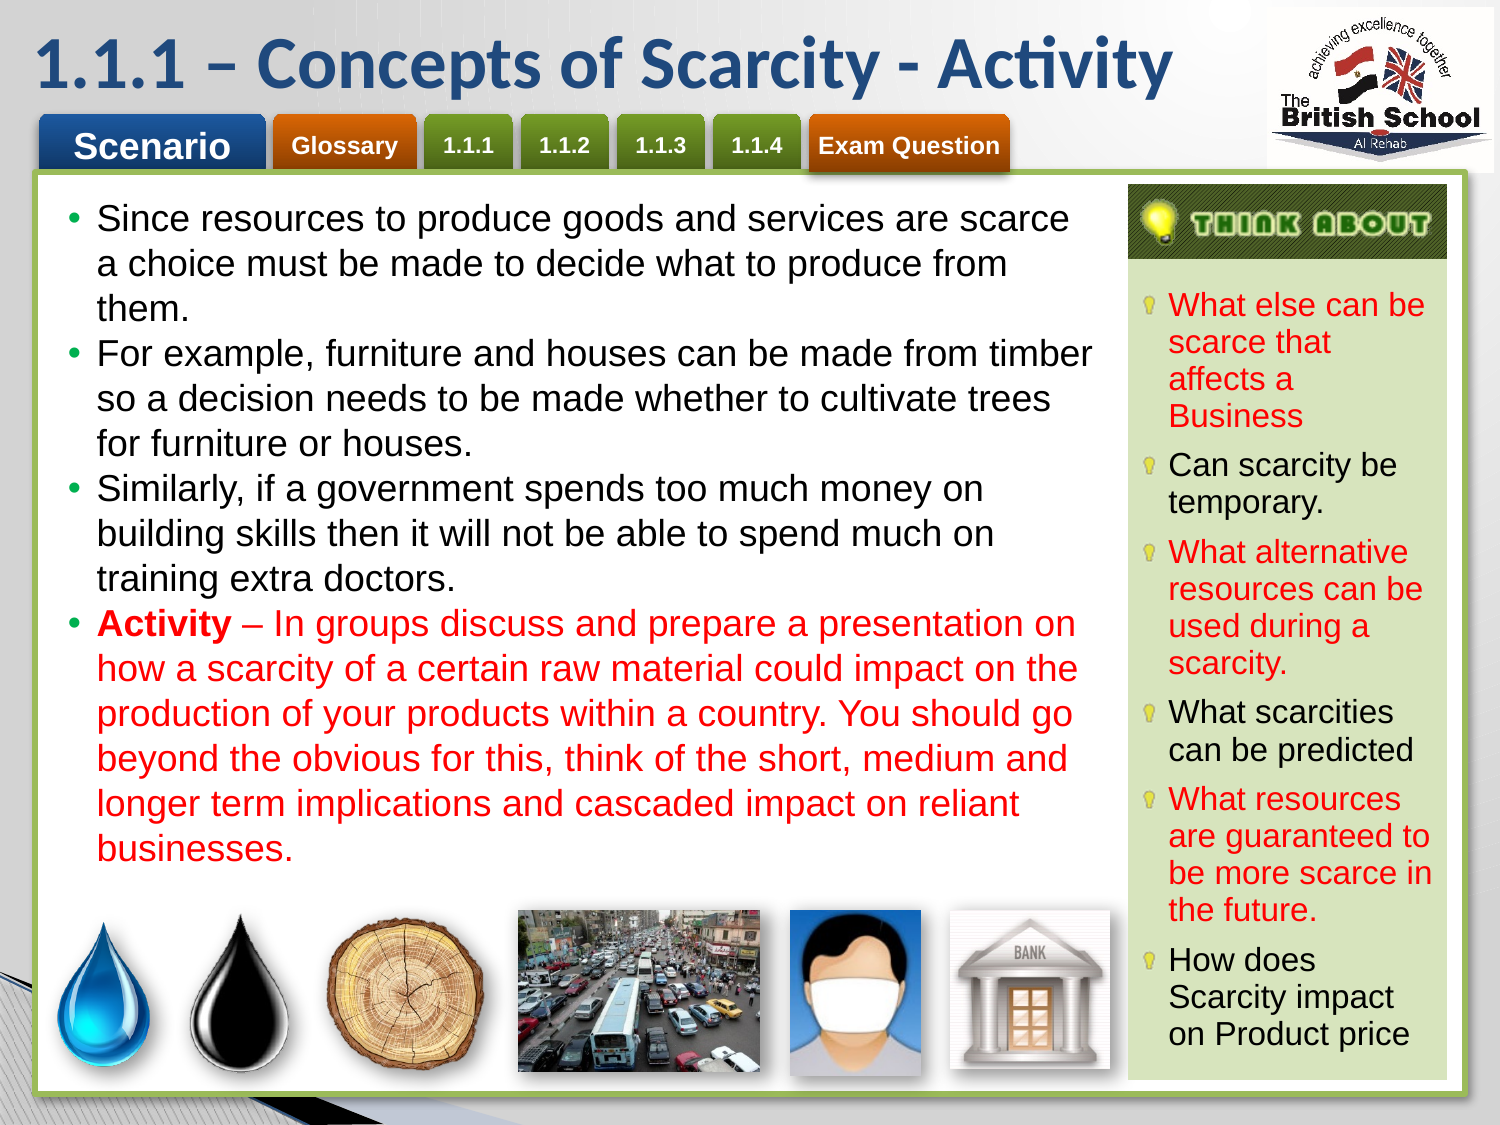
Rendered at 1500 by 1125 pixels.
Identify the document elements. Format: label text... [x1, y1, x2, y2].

picture [790, 909, 921, 1076]
picture [321, 909, 489, 1077]
title 1.1.1 – Concepts of Scarcity - Activity [17, 7, 1235, 110]
picture [950, 909, 1110, 1070]
picture [1139, 700, 1159, 725]
table_cell What else can be scarce that affects a Business Can scarcity be temporary. What alternative resources can be used during a scarcity. What scarcities can be predicted What resources are guaranteed to be more scarce in the future. How does Scarcity impact on Product price [1128, 259, 1447, 1080]
picture [281, 1114, 303, 1125]
picture [186, 909, 292, 1075]
picture [518, 909, 761, 1072]
picture [1267, 7, 1495, 173]
picture [50, 909, 157, 1080]
picture [1139, 292, 1159, 317]
picture [1139, 453, 1159, 477]
picture [1138, 195, 1436, 252]
picture [1139, 787, 1159, 811]
picture [1139, 948, 1159, 972]
picture [1139, 540, 1159, 564]
text_box Since resources to produce goods and services are scarce a choice must be made to decide what to produce from them. For example, furniture and houses can be made from timber so a decision needs to be made whether to cultivate trees for furniture or houses. Similarly, if a government spends too much money on building skills then it will not be able to spend much on training extra doctors. Activity – In groups discuss and prepare a presentation on how a scarcity of a certain raw material could impact on the production of your products within a country. You should go beyond the obvious for this, think of the short, medium and longer term implications and cascaded impact on reliant businesses. [53, 187, 1117, 877]
table_header [1128, 184, 1447, 259]
